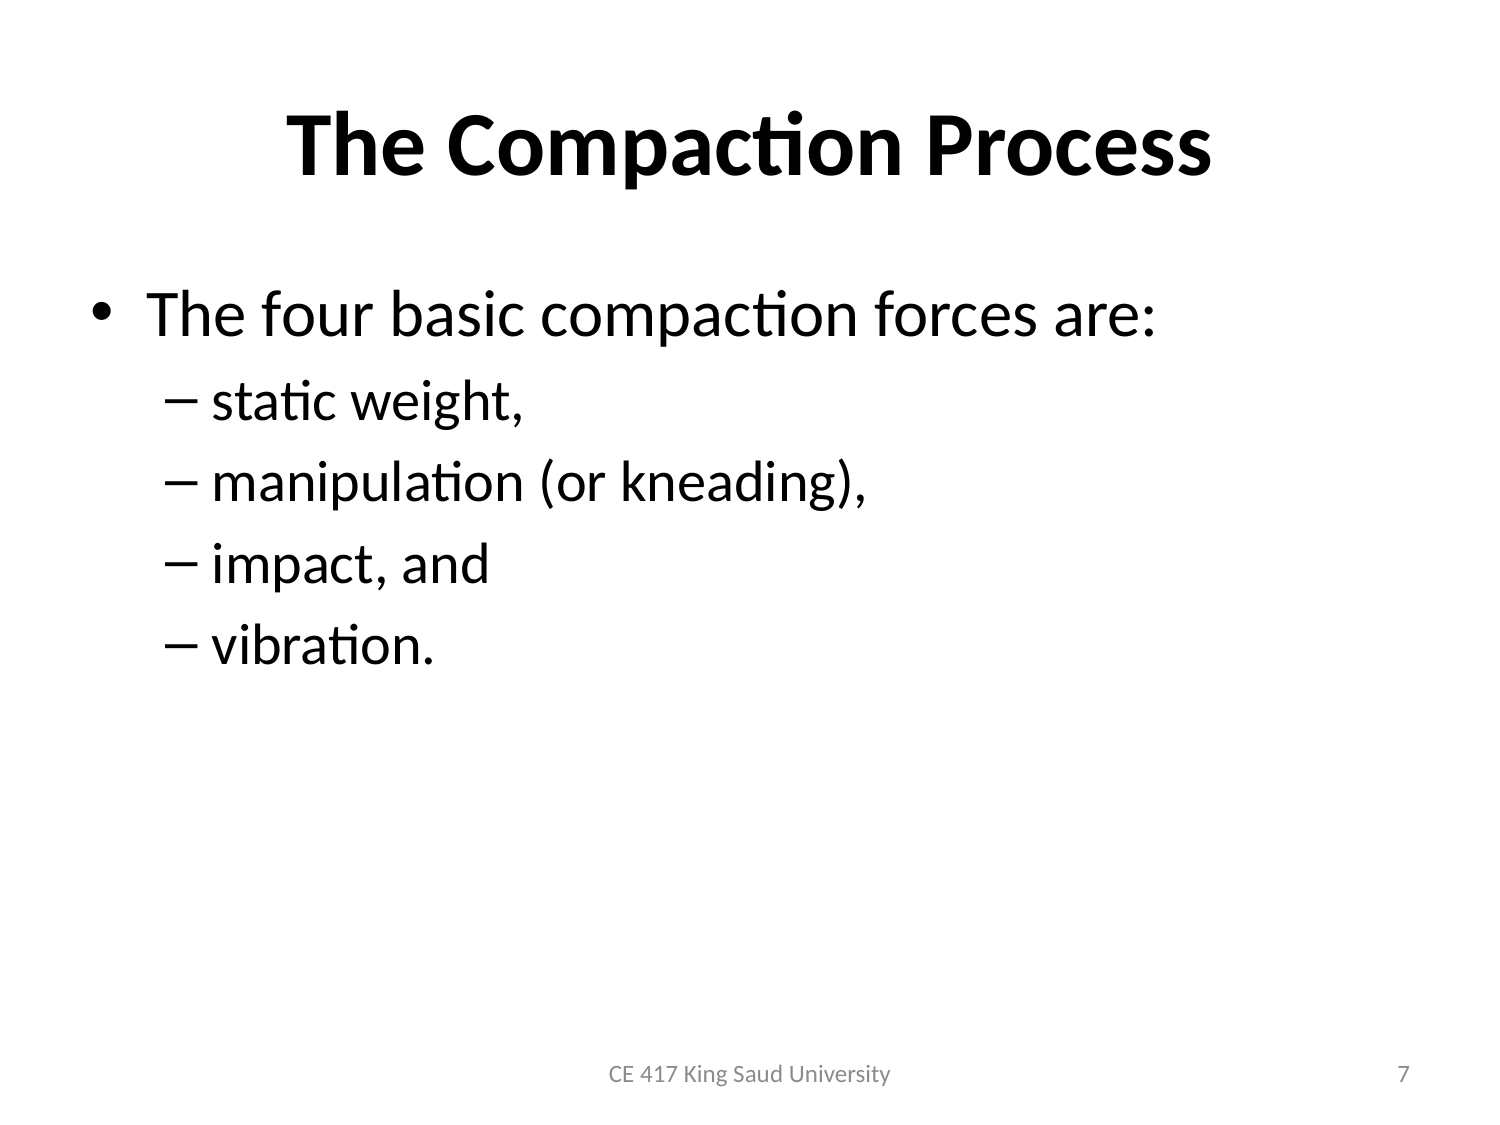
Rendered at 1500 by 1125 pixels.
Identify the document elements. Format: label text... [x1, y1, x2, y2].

list The four basic compaction forces are: static weight, manipulation (or kneading), impact, and vibration. [75, 262, 1425, 1005]
footer CE 417 King Saud University [512, 1042, 988, 1103]
title The Compaction Process [75, 45, 1425, 233]
slide_number 7 [1074, 1042, 1425, 1103]
